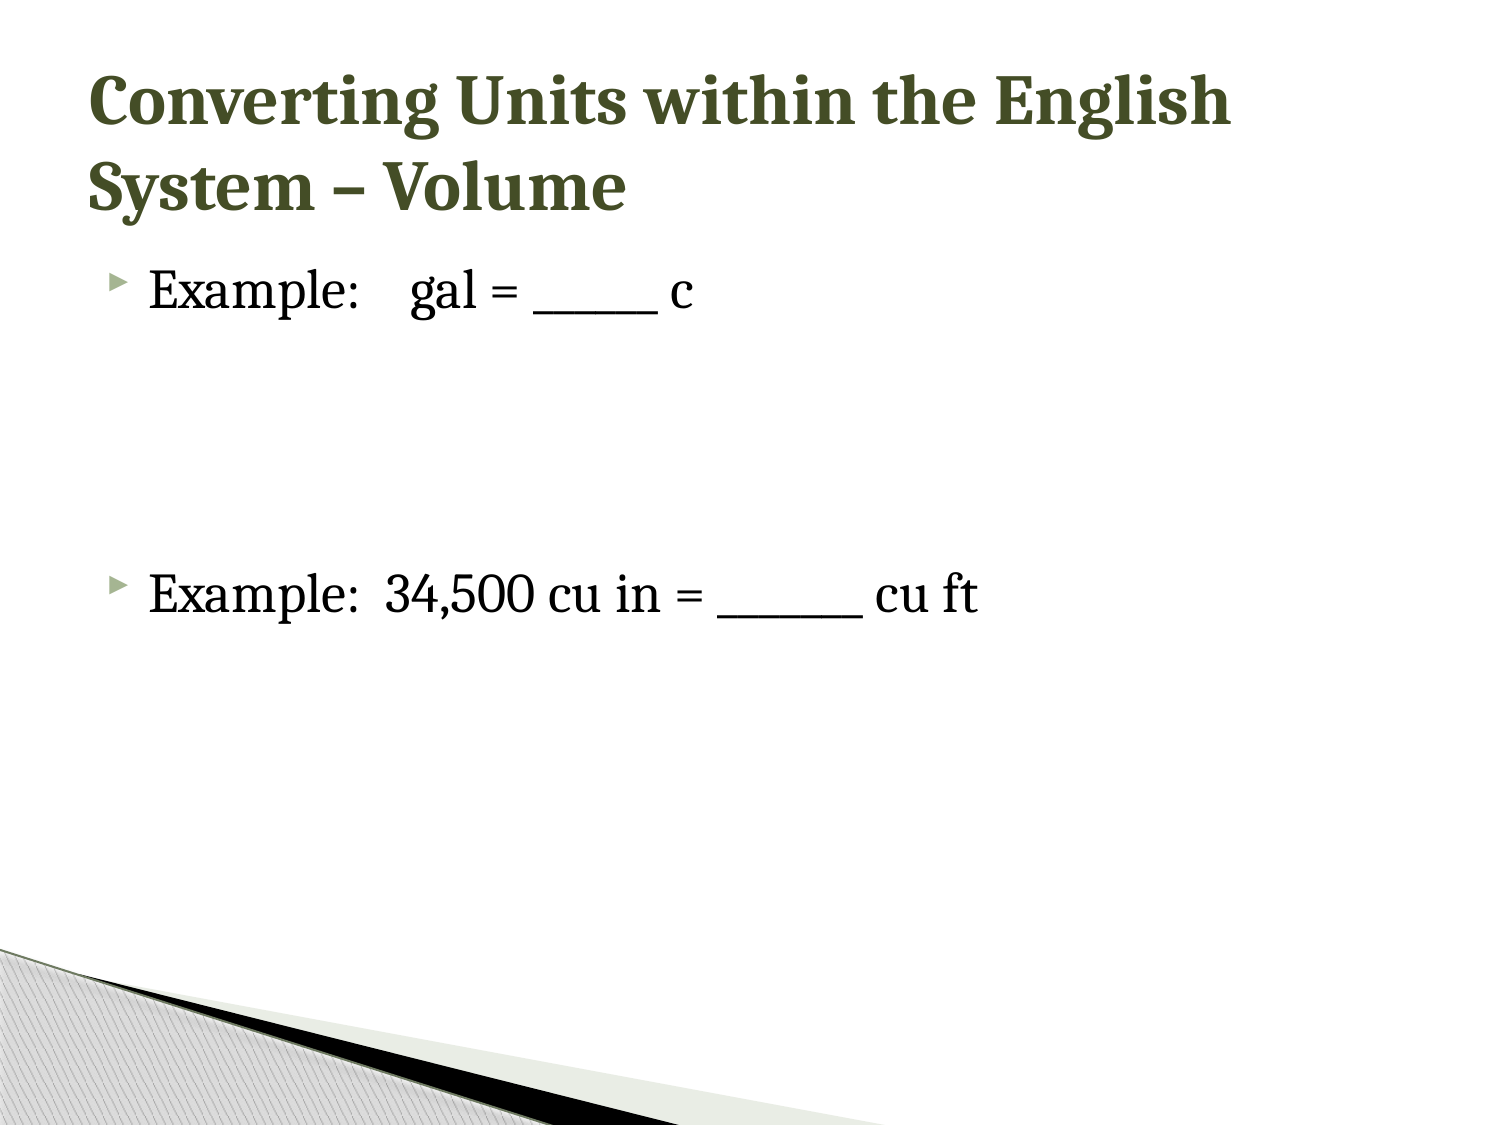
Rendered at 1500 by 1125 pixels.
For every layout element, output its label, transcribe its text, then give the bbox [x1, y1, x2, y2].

title Converting Units within the English System – Volume [75, 45, 1425, 233]
